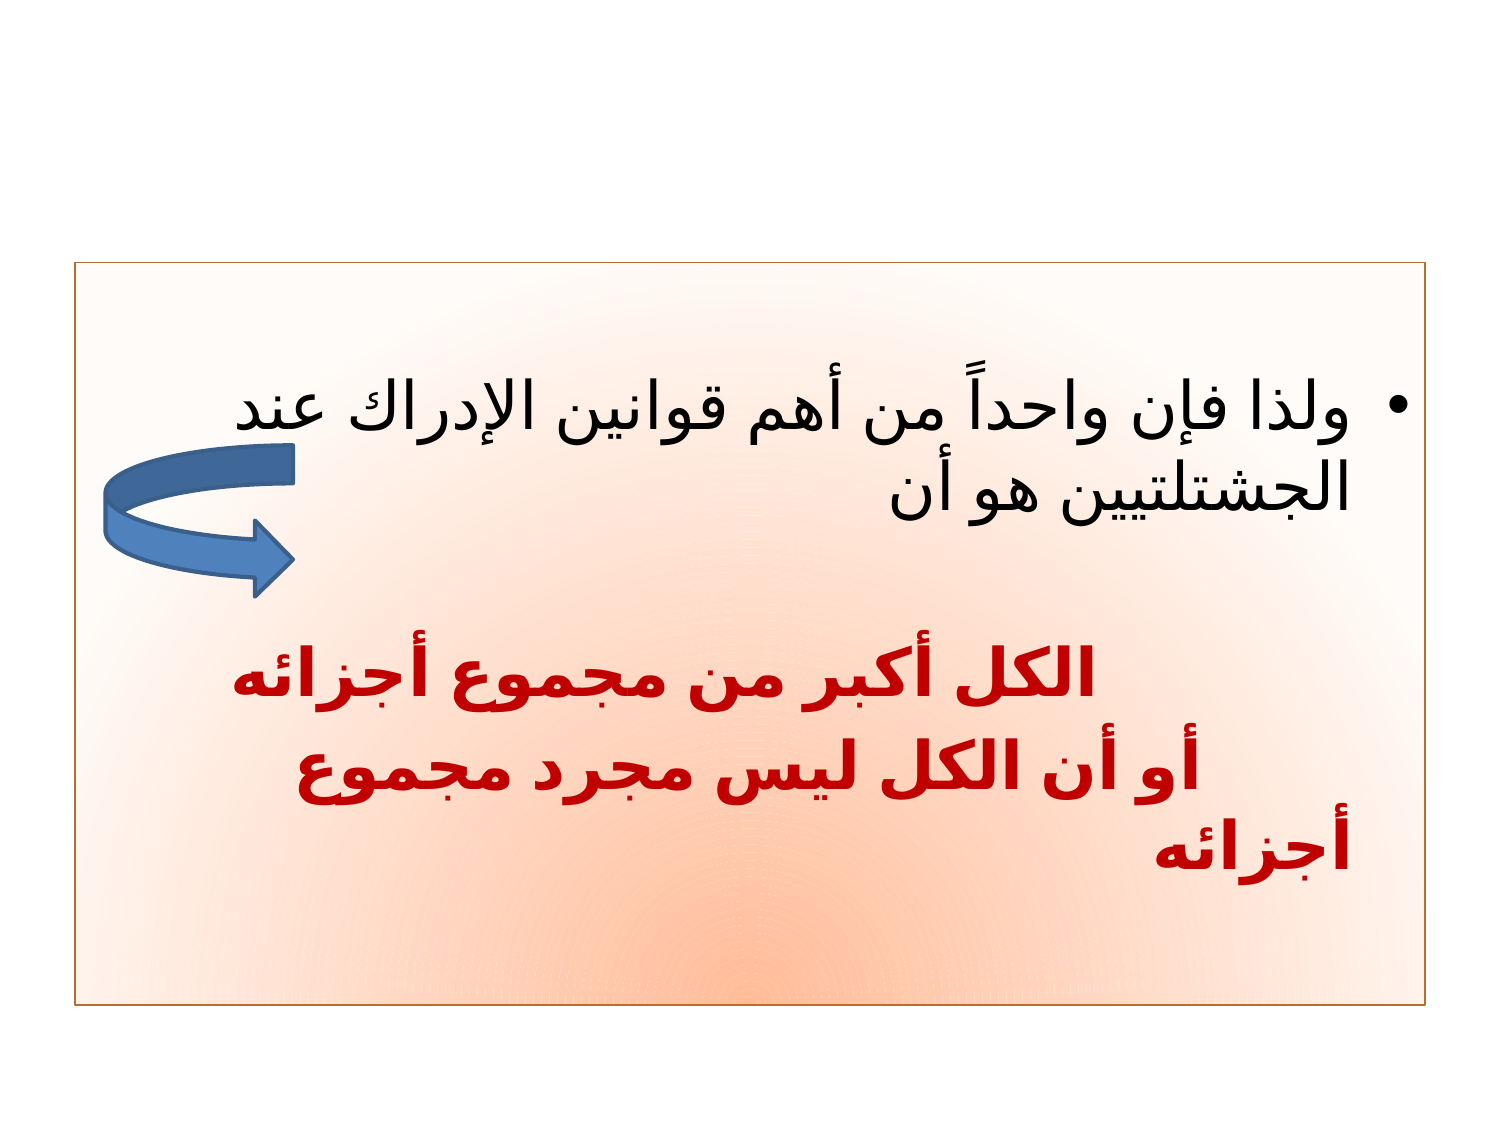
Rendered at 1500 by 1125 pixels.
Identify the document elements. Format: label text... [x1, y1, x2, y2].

text_box [103, 443, 296, 599]
list ولذا فإن واحداً من أهم قوانين الإدراك عند الجشتلتيين هو أن الكل أكبر من مجموع أجزائه أو أن الكل ليس مجرد مجموع أجزائه [74, 262, 1426, 1006]
